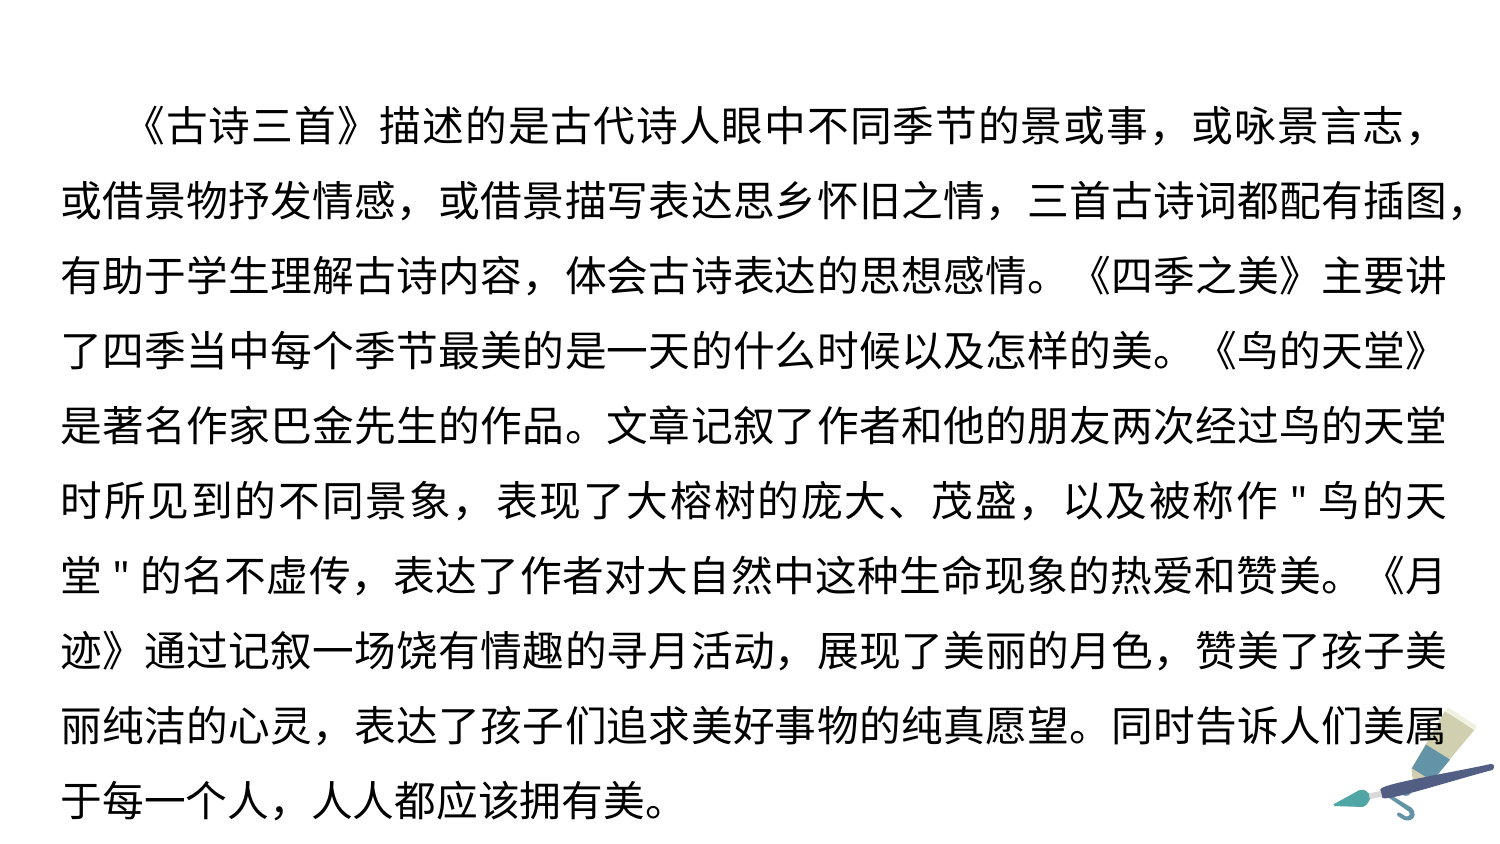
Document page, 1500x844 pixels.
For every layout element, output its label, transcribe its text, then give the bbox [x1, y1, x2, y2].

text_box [1358, 708, 1481, 844]
text_box 《古诗三首》描述的是古代诗人眼中不同季节的景或事，或咏景言志，或借景物抒发情感，或借景描写表达思乡怀旧之情，三首古诗词都配有插图，有助于学生理解古诗内容，体会古诗表达的思想感情。《四季之美》主要讲了四季当中每个季节最美的是一天的什么时候以及怎样的美。《鸟的天堂》是著名作家巴金先生的作品。文章记叙了作者和他的朋友两次经过鸟的天堂时所见到的不同景象，表现了大榕树的庞大、茂盛，以及被称作"鸟的天堂"的名不虚传，表达了作者对大自然中这种生命现象的热爱和赞美。《月迹》通过记叙一场饶有情趣的寻月活动，展现了美丽的月色，赞美了孩子美丽纯洁的心灵，表达了孩子们追求美好事物的纯真愿望。同时告诉人们美属于每一个人，人人都应该拥有美。 [0, 67, 1463, 833]
